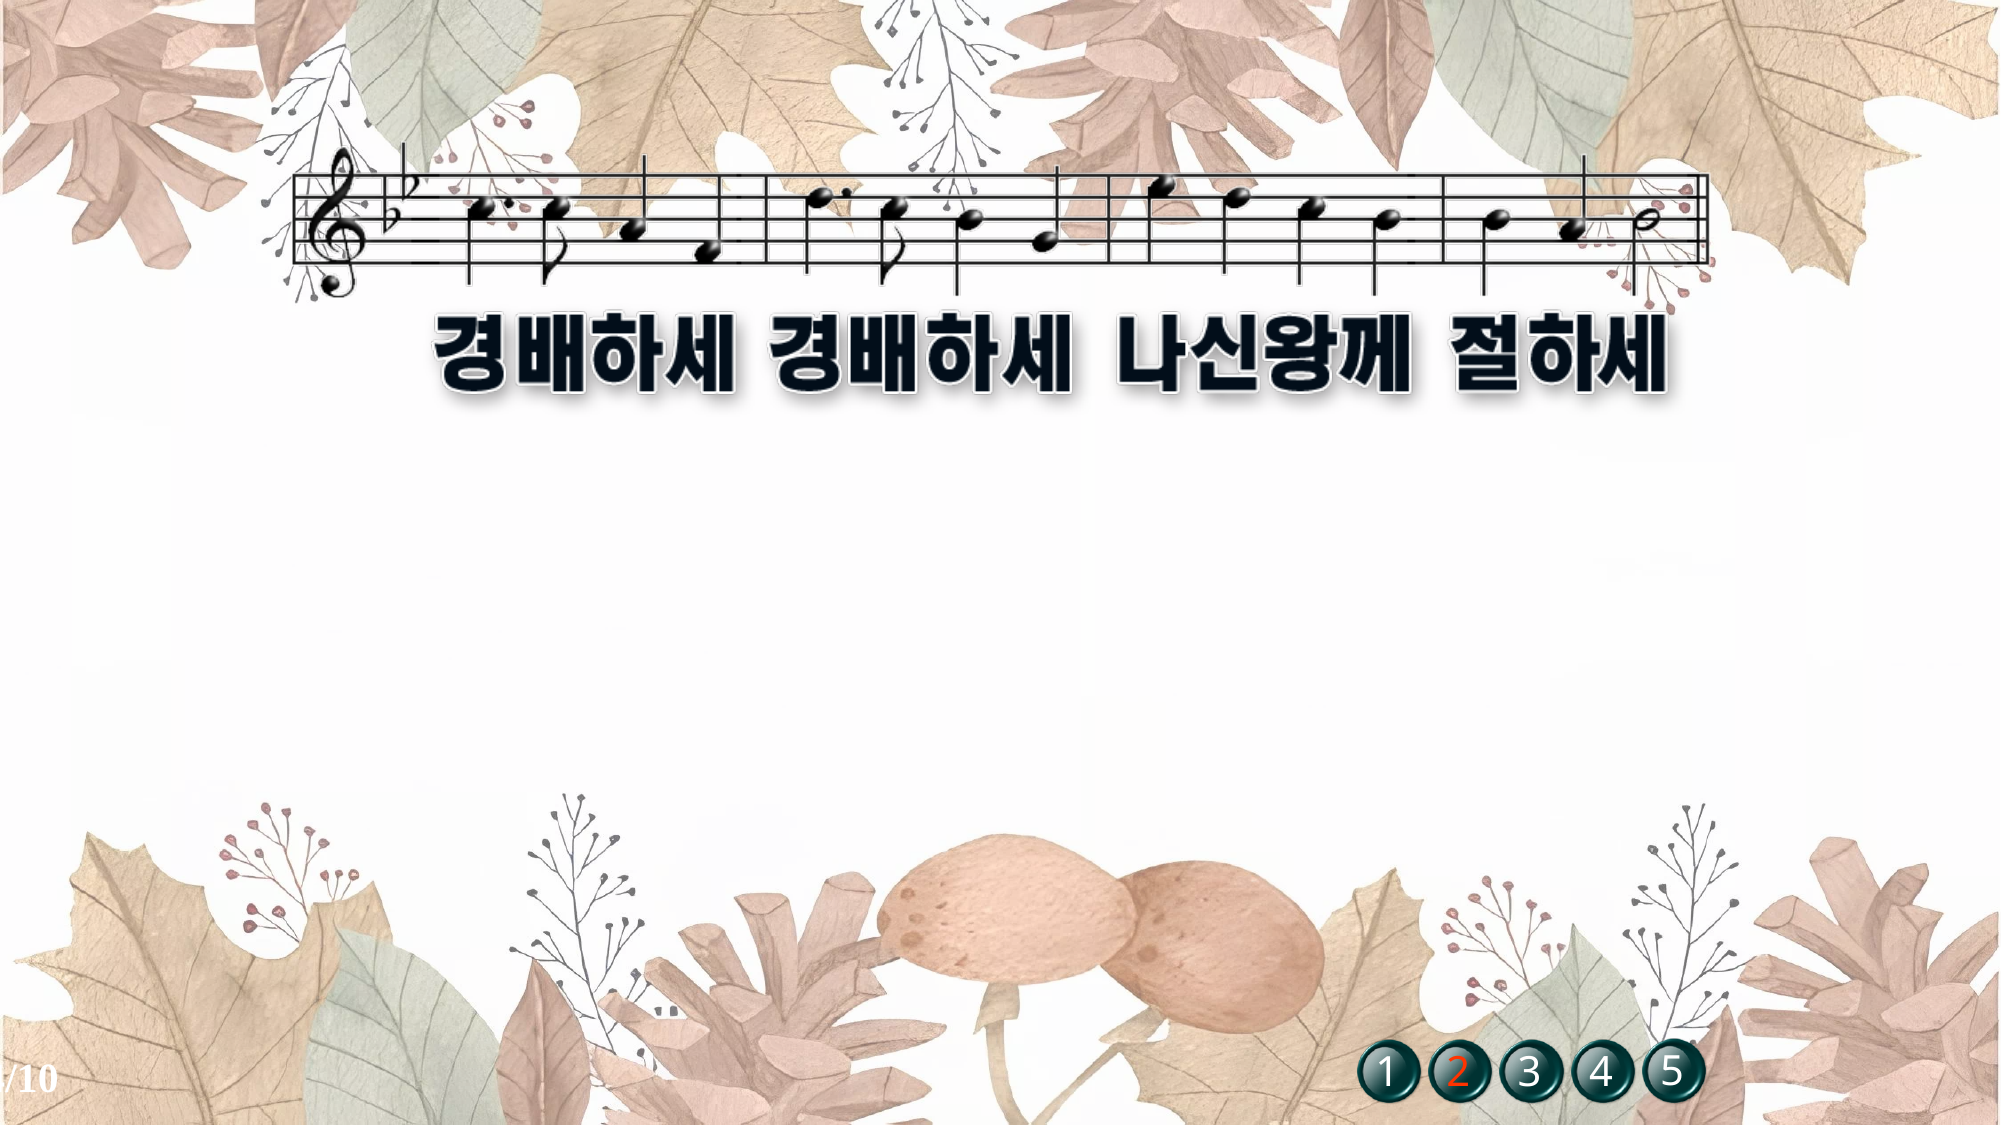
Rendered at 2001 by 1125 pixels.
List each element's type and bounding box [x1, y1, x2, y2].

text_box [1354, 1035, 1424, 1106]
picture [0, 0, 2001, 1125]
text_box [1568, 1035, 1638, 1106]
text_box [1496, 1035, 1567, 1106]
text_box [1425, 1035, 1496, 1106]
text_box [1639, 1034, 1709, 1106]
